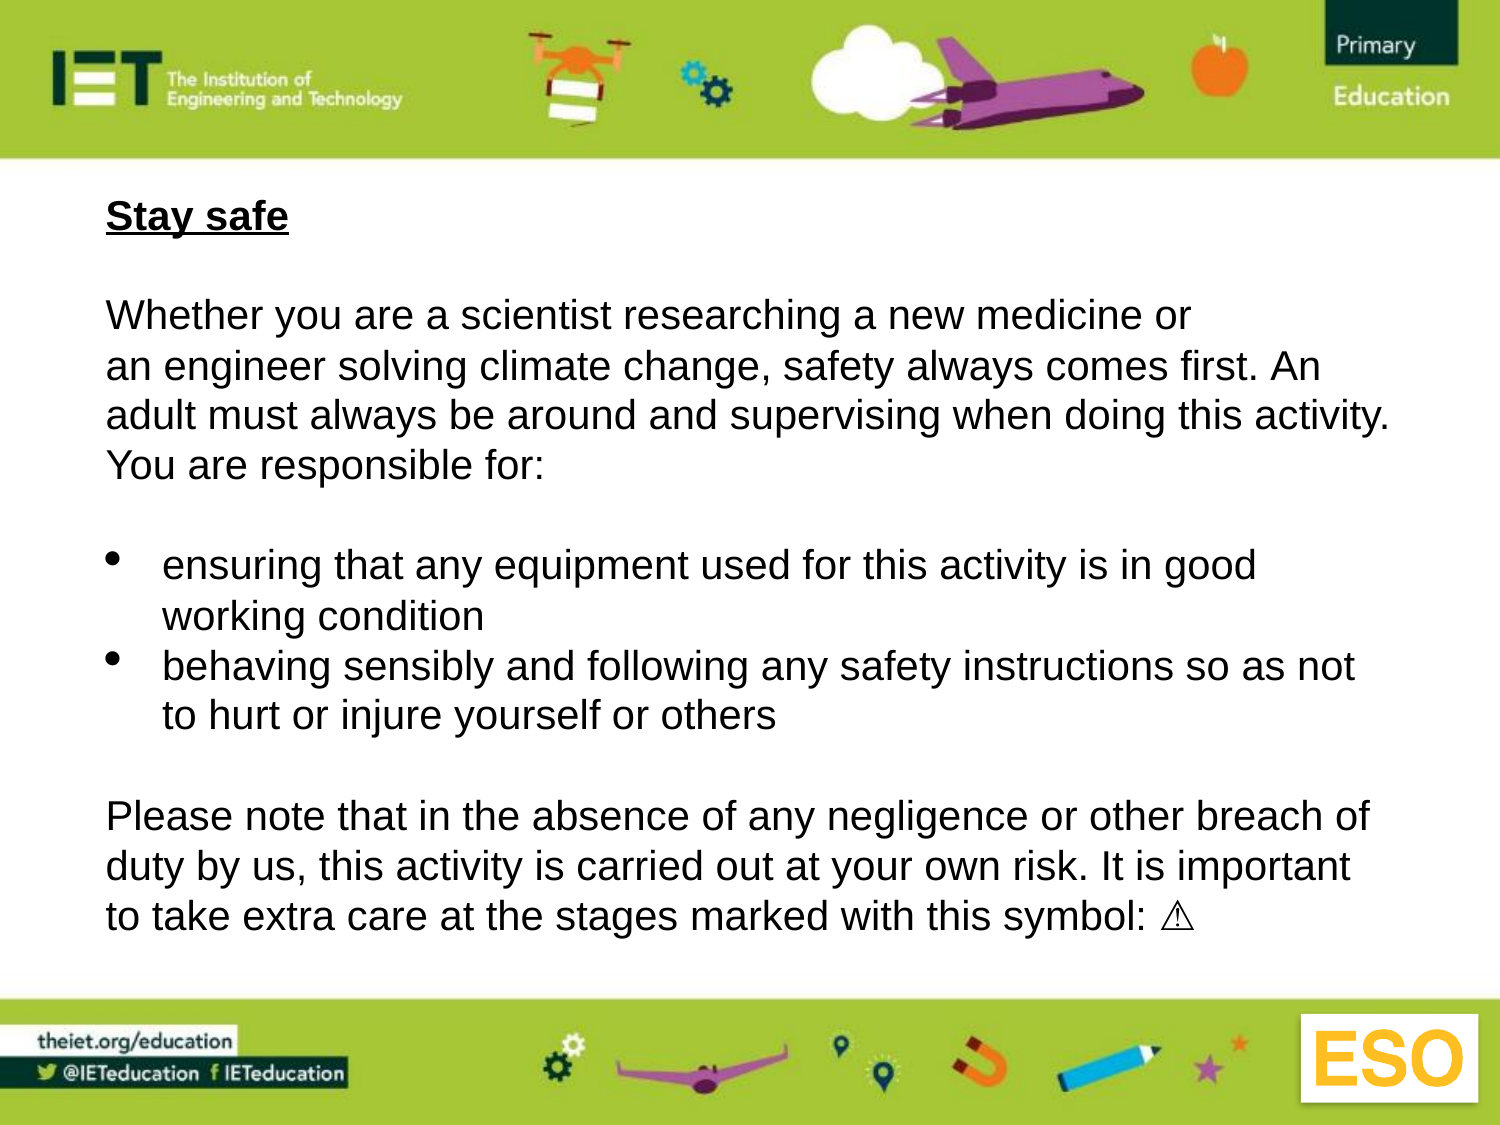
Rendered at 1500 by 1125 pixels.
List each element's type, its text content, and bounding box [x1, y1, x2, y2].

text_box Stay safe Whether you are a scientist researching a new medicine or an engineer solving climate change, safety always comes first. An adult must always be around and supervising when doing this activity. You are responsible for: ensuring that any equipment used for this activity is in good working condition behaving sensibly and following any safety instructions so as not to hurt or injure yourself or others Please note that in the absence of any negligence or other breach of duty by us, this activity is carried out at your own risk. It is important to take extra care at the stages marked with this symbol: ⚠ [90, 180, 1410, 946]
picture [0, 0, 1500, 1125]
